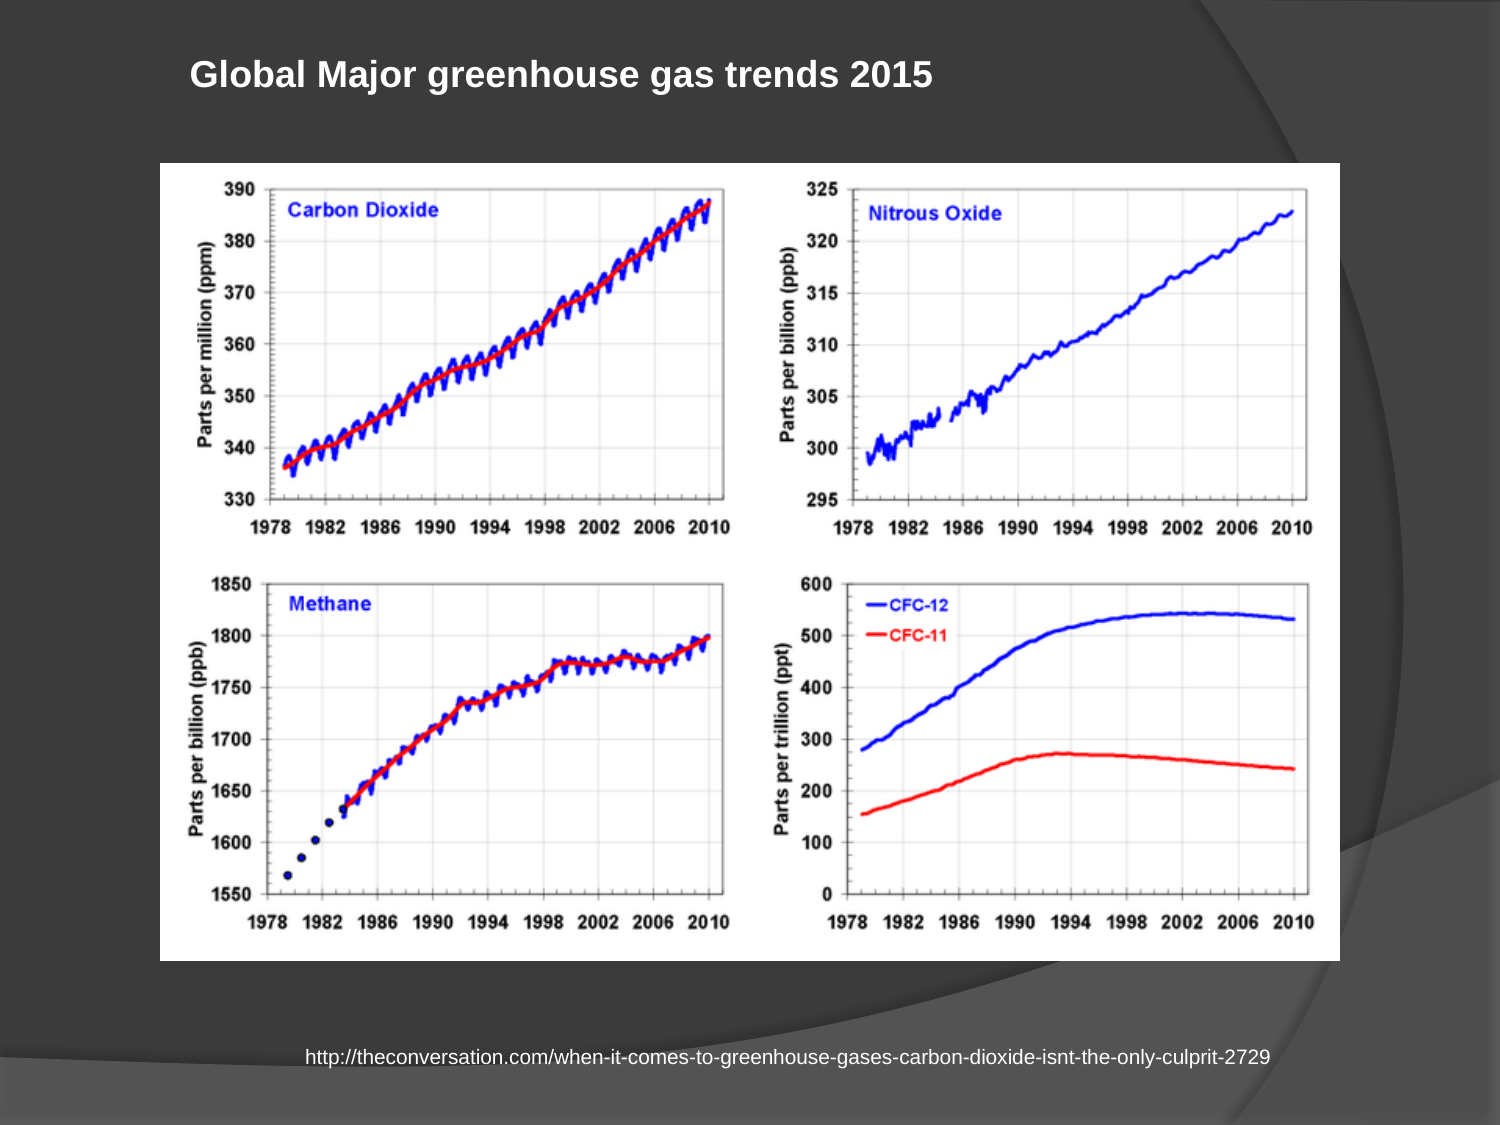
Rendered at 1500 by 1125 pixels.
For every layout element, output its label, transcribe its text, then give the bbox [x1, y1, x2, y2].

text_box Global Major greenhouse gas trends 2015 [174, 42, 960, 103]
text_box http://theconversation.com/when-it-comes-to-greenhouse-gases-carbon-dioxide-isnt-the-only-culprit-2729 [290, 1035, 1286, 1076]
picture [160, 163, 1340, 962]
